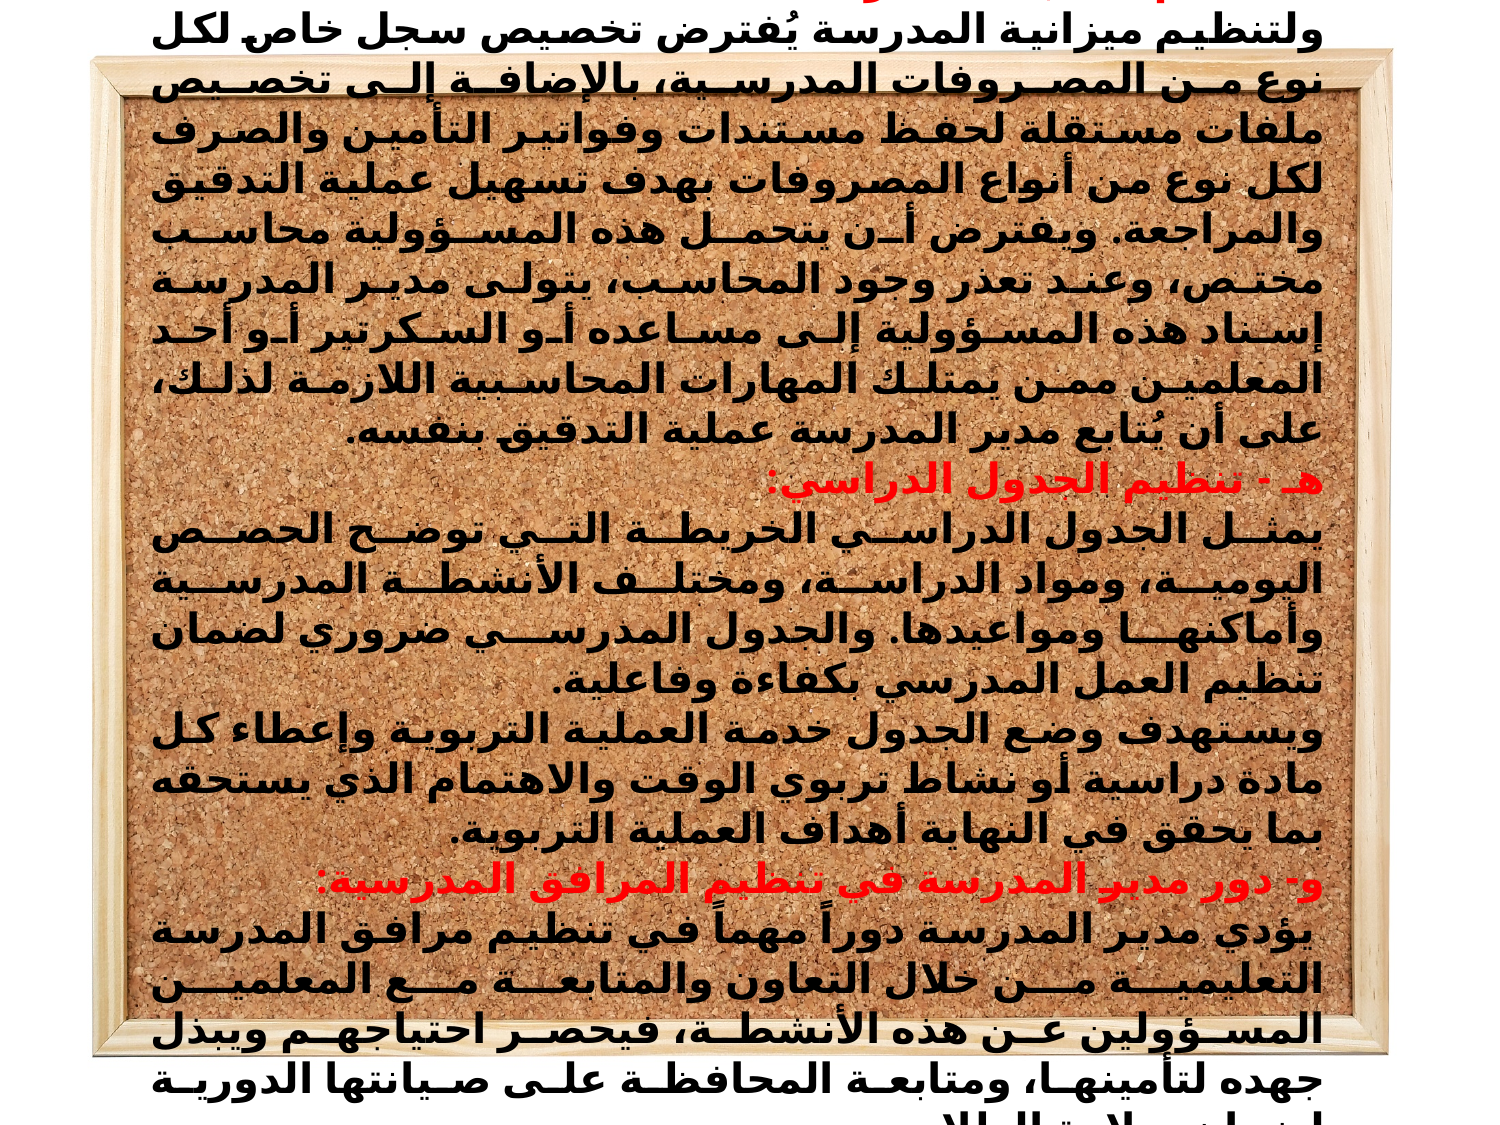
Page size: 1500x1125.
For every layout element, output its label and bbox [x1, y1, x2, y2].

picture [0, 0, 1500, 1114]
text_box [135, 1121, 1341, 1125]
